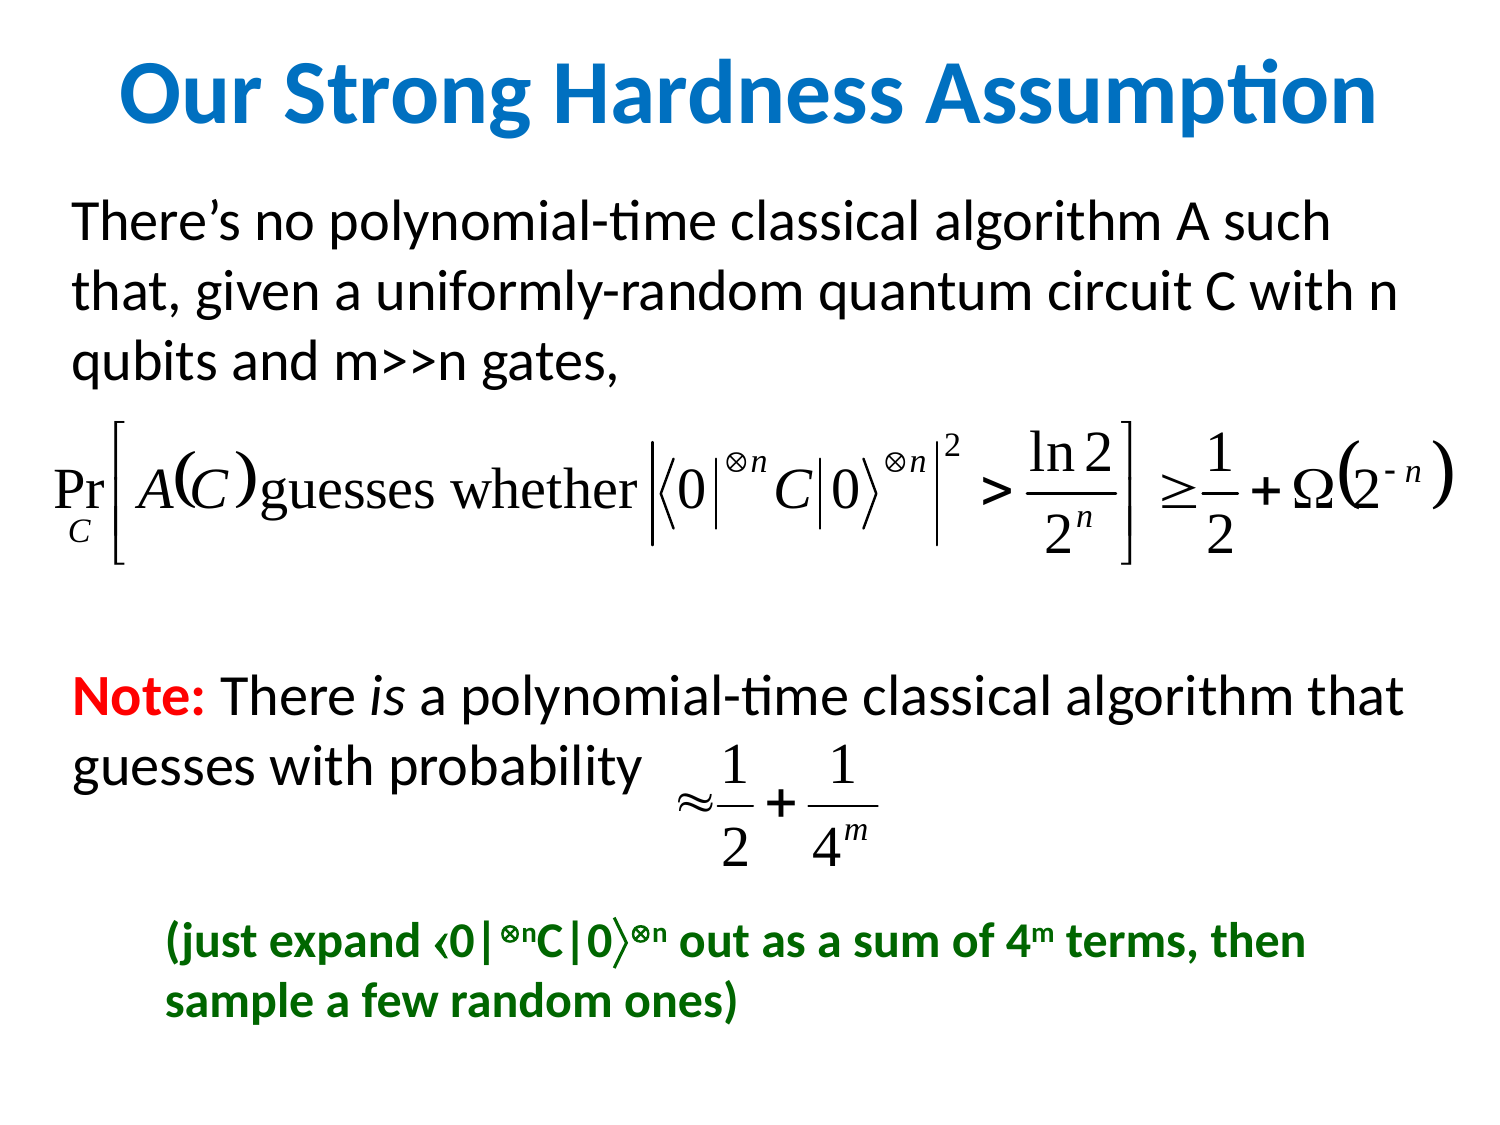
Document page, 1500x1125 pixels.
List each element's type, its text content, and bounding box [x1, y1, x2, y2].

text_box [44, 410, 1456, 577]
text_box (just expand 0|nC|0n out as a sum of 4m terms, then sample a few random ones) [149, 899, 1413, 1035]
text_box Our Strong Hardness Assumption [74, 24, 1425, 150]
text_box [662, 728, 892, 880]
text_box There’s no polynomial-time classical algorithm A such that, given a uniformly-random quantum circuit C with n qubits and m>>n gates, [56, 174, 1444, 400]
text_box Note: There is a polynomial-time classical algorithm that guesses with probability [57, 649, 1446, 805]
